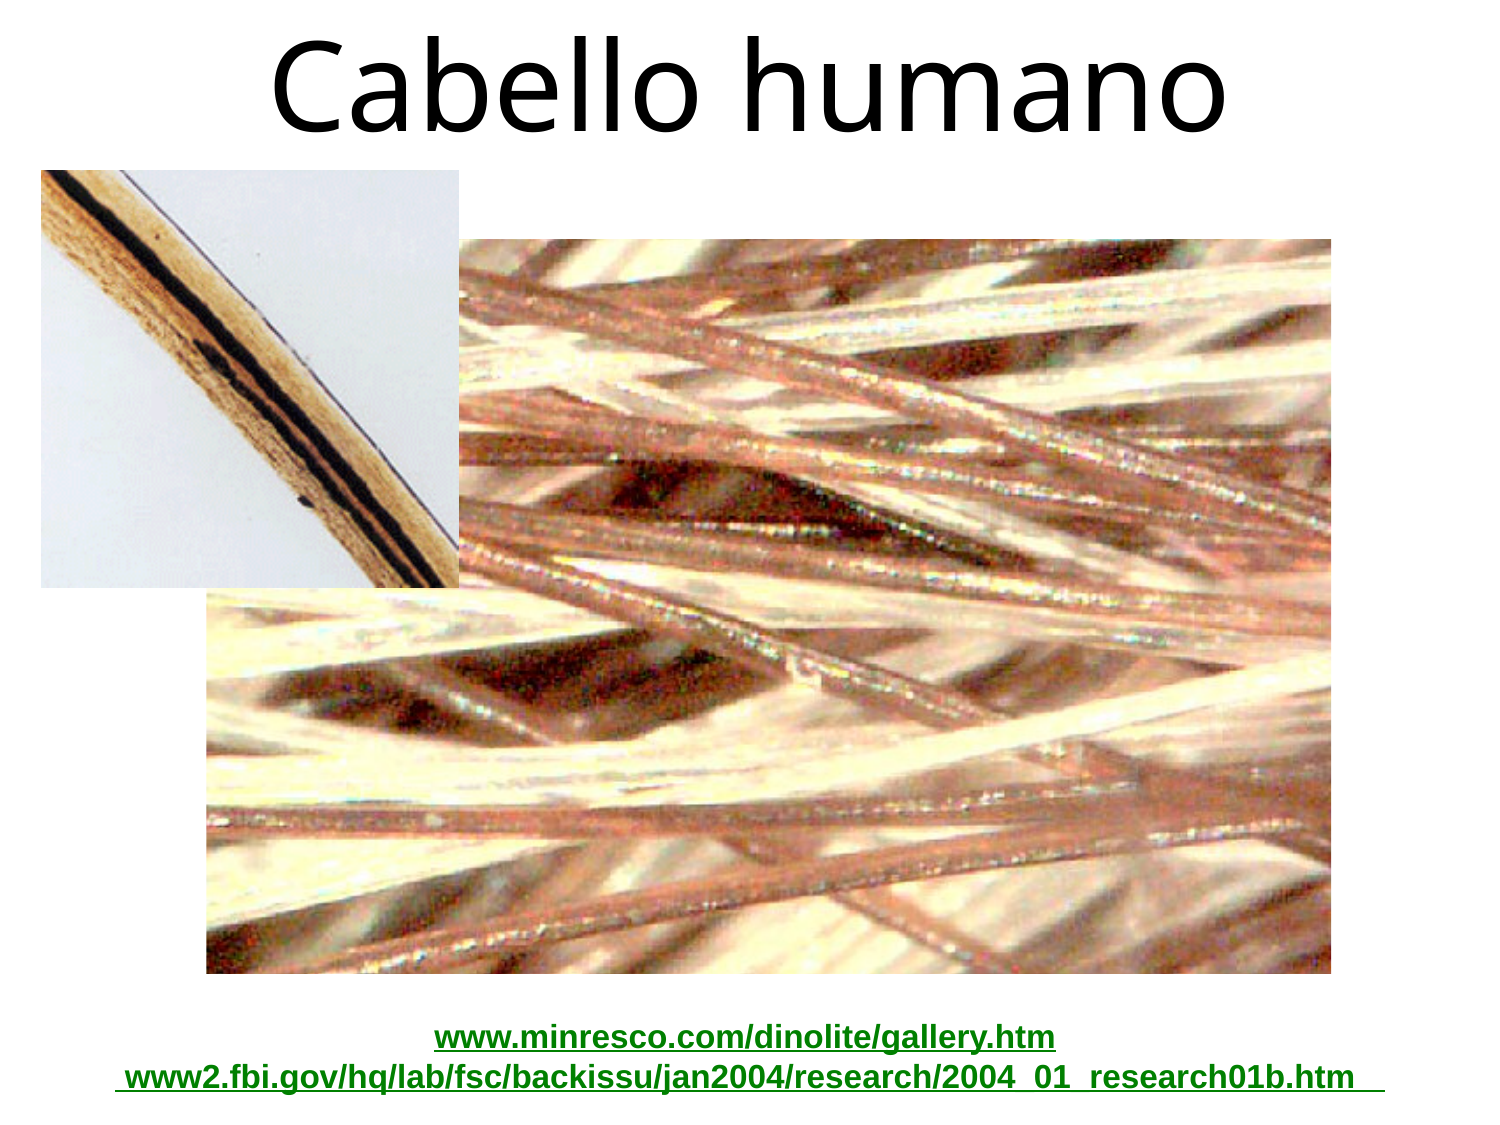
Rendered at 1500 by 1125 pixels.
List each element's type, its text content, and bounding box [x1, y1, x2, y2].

footer www.minresco.com/dinolite/gallery.htm www2.fbi.gov/hq/lab/fsc/backissu/jan2004/research/2004_01_research01b.htm [0, 1012, 1500, 1125]
title Cabello humano [0, 12, 1500, 150]
picture [41, 170, 1332, 974]
